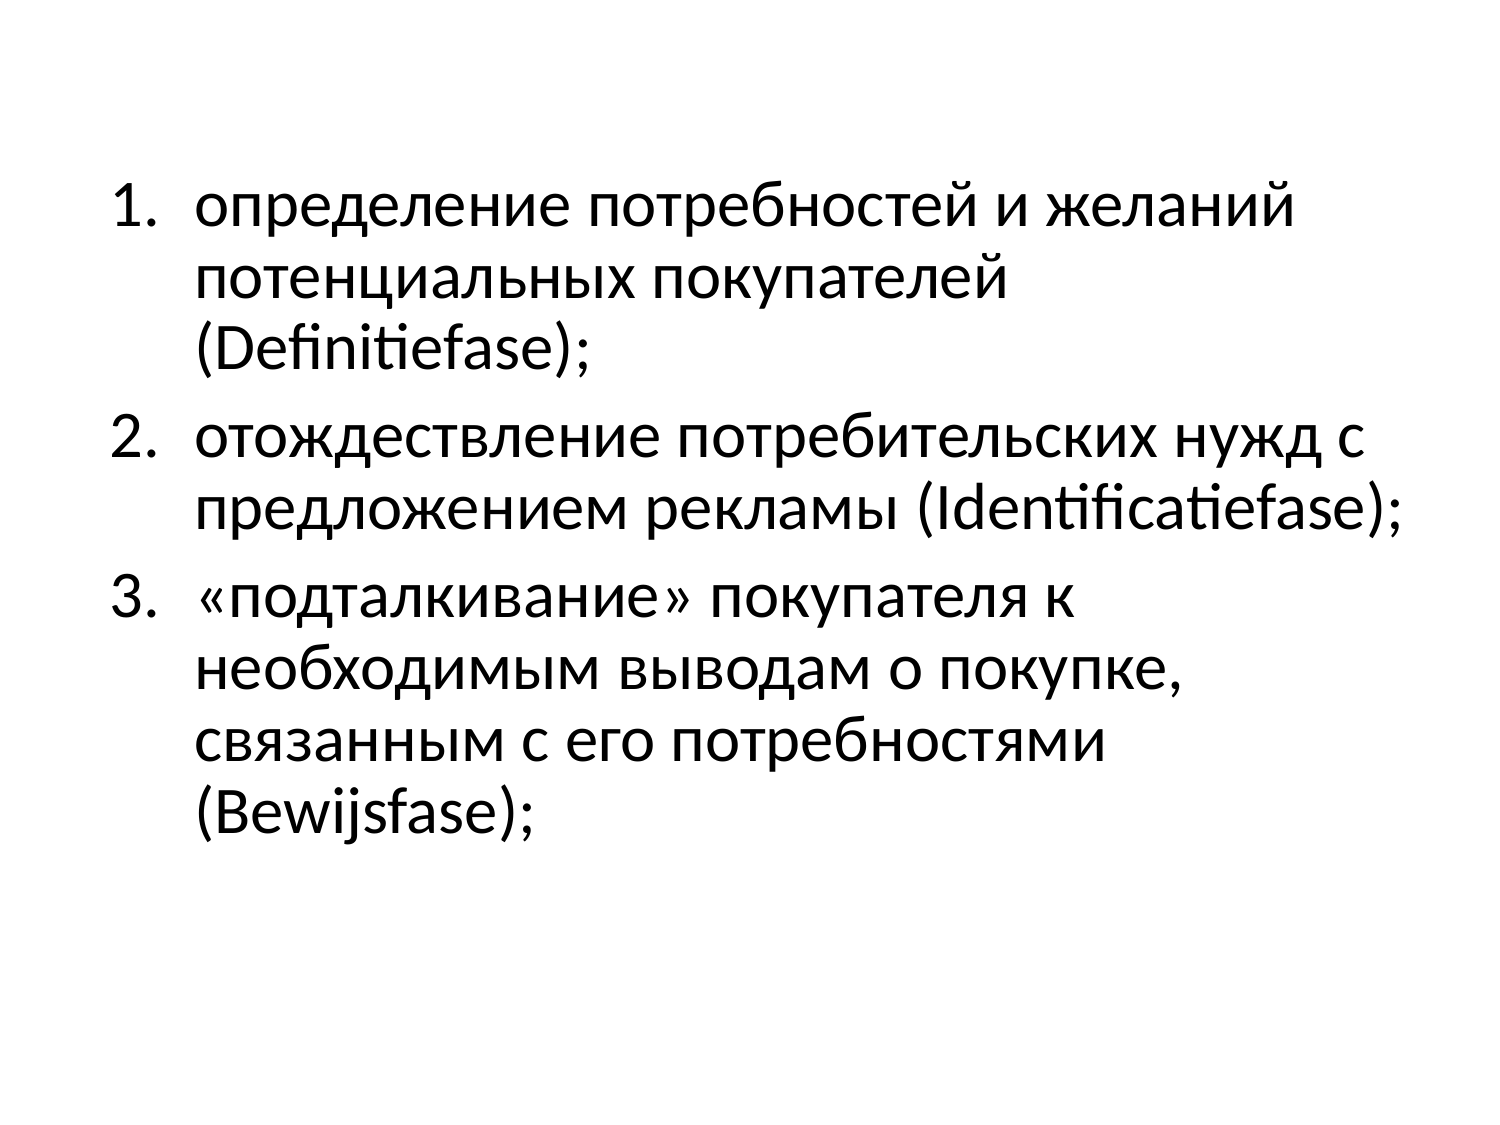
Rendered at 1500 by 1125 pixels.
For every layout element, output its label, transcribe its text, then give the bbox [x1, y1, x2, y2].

list определение потребностей и желаний потенциальных покупателей (Definitiefase); отождествление потребительских нужд с предложением рекламы (Identificatiefase); «подталкивание» покупателя к необходимым выводам о покупке, связанным с его потребностями (Bewijsfase); [76, 160, 1427, 1079]
